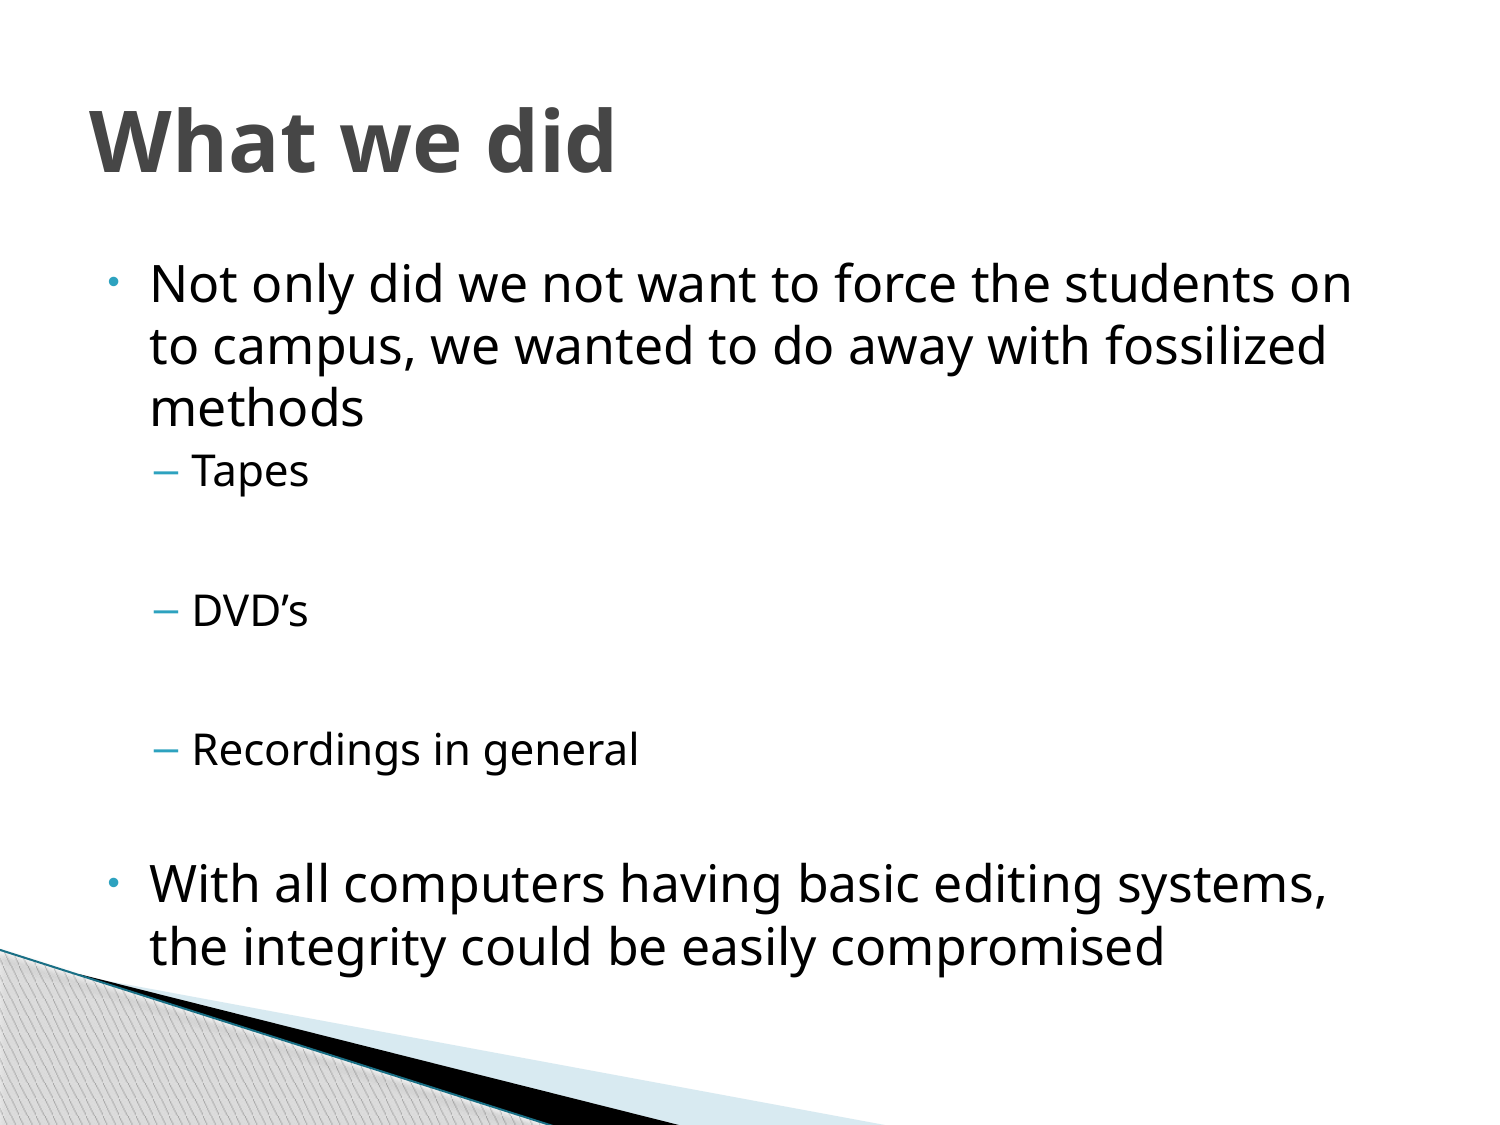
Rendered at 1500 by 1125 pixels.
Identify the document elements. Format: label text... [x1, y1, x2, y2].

title What we did [75, 45, 1425, 233]
list Not only did we not want to force the students on to campus, we wanted to do away with fossilized methods Tapes DVD’s Recordings in general With all computers having basic editing systems, the integrity could be easily compromised [75, 243, 1425, 986]
